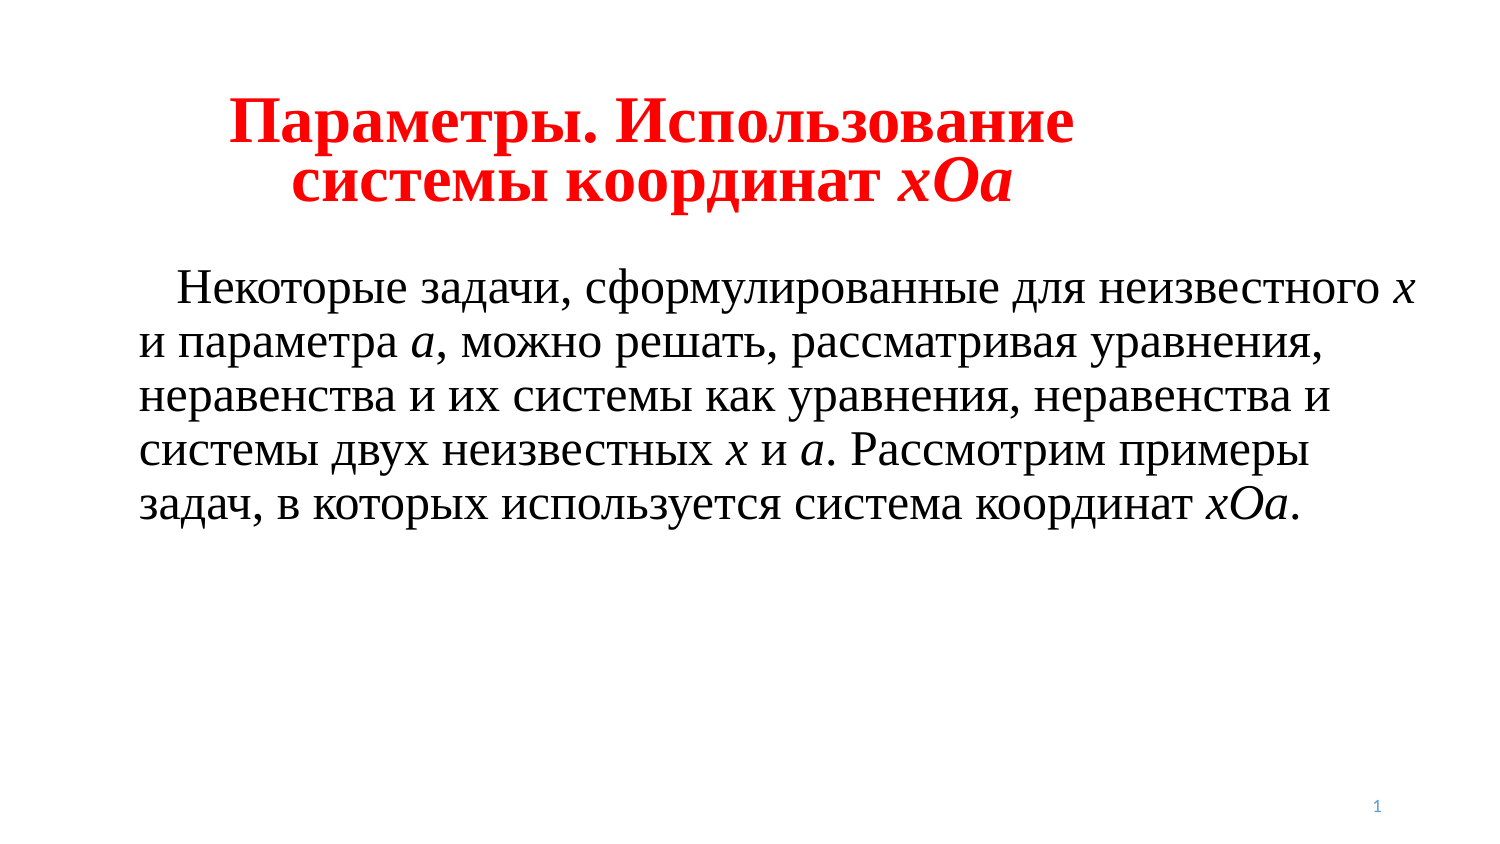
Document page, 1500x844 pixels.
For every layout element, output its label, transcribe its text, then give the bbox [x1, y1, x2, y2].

subtitle Некоторые задачи, сформулированные для неизвестного x и параметра a, можно решать, рассматривая уравнения, неравенства и их системы как уравнения, неравенства и системы двух неизвестных x и a. Рассмотрим примеры задач, в которых используется система координат xOa. [123, 253, 1459, 718]
slide_number 1 [1059, 782, 1397, 827]
title Параметры. Использование системы координат xOa [83, 75, 1223, 238]
